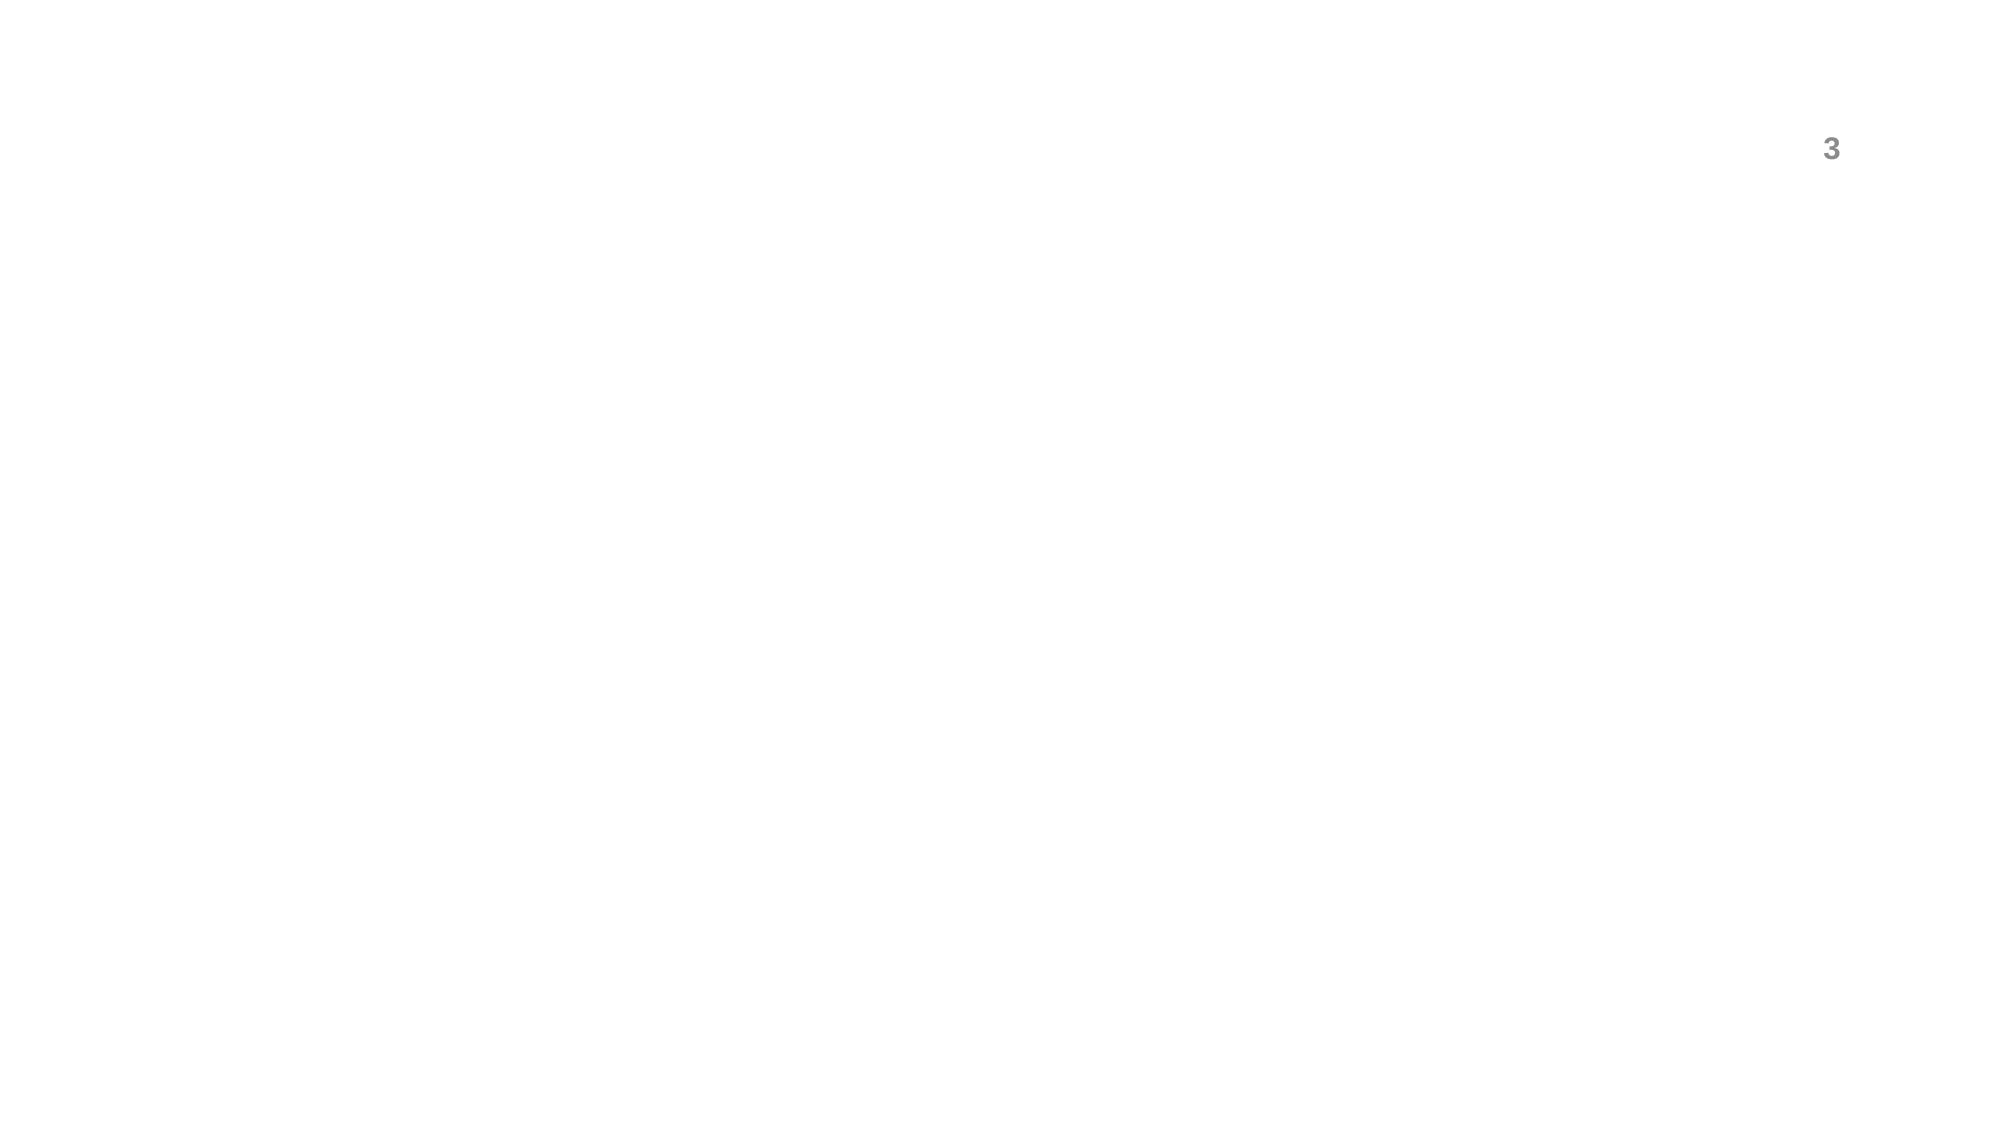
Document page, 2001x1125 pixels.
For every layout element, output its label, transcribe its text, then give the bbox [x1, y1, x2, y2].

slide_number 3 [1611, 128, 1841, 167]
